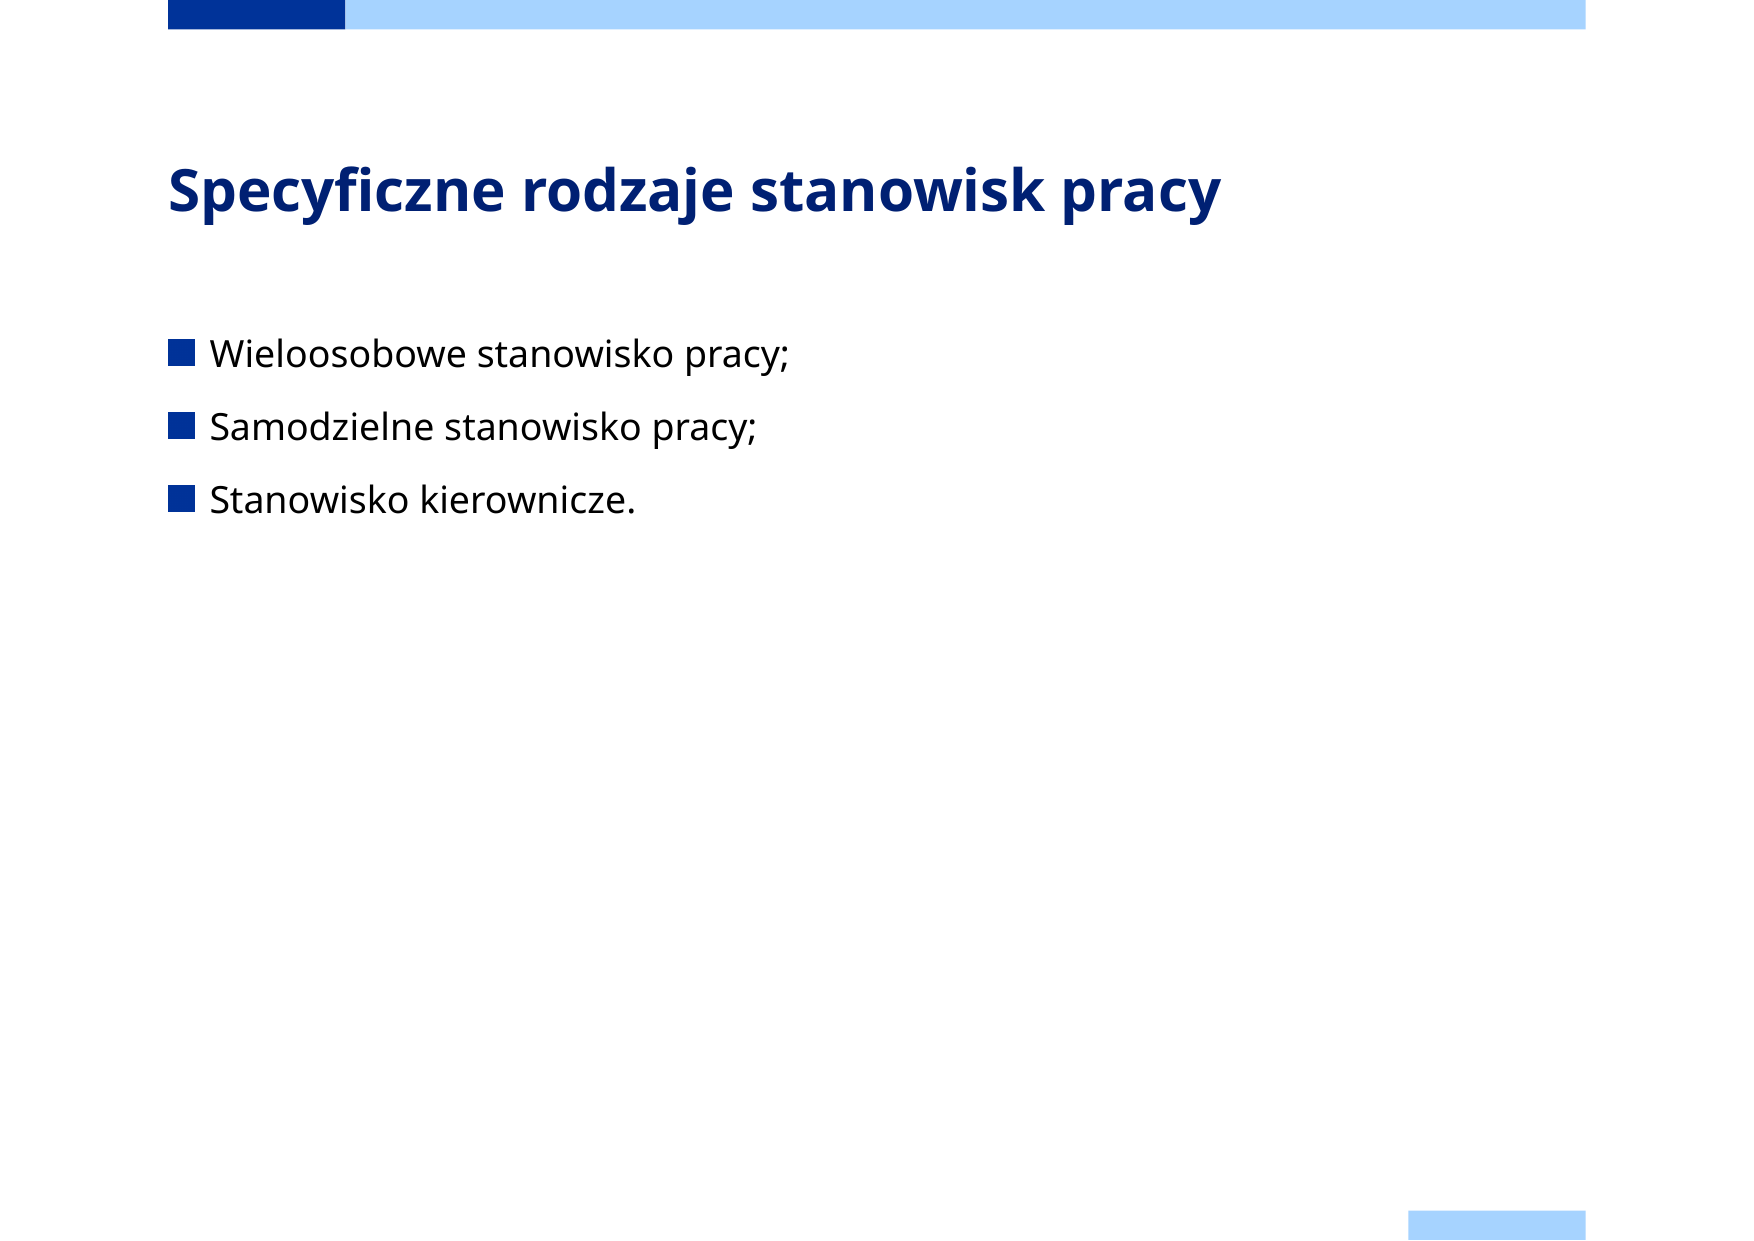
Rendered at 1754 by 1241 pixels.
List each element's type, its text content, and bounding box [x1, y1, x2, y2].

list Wieloosobowe stanowisko pracy; Samodzielne stanowisko pracy; Stanowisko kierownicze. [168, 324, 1586, 1093]
picture [168, 339, 195, 366]
title Specyficzne rodzaje stanowisk pracy [168, 147, 1586, 324]
picture [168, 412, 195, 439]
picture [168, 485, 195, 512]
